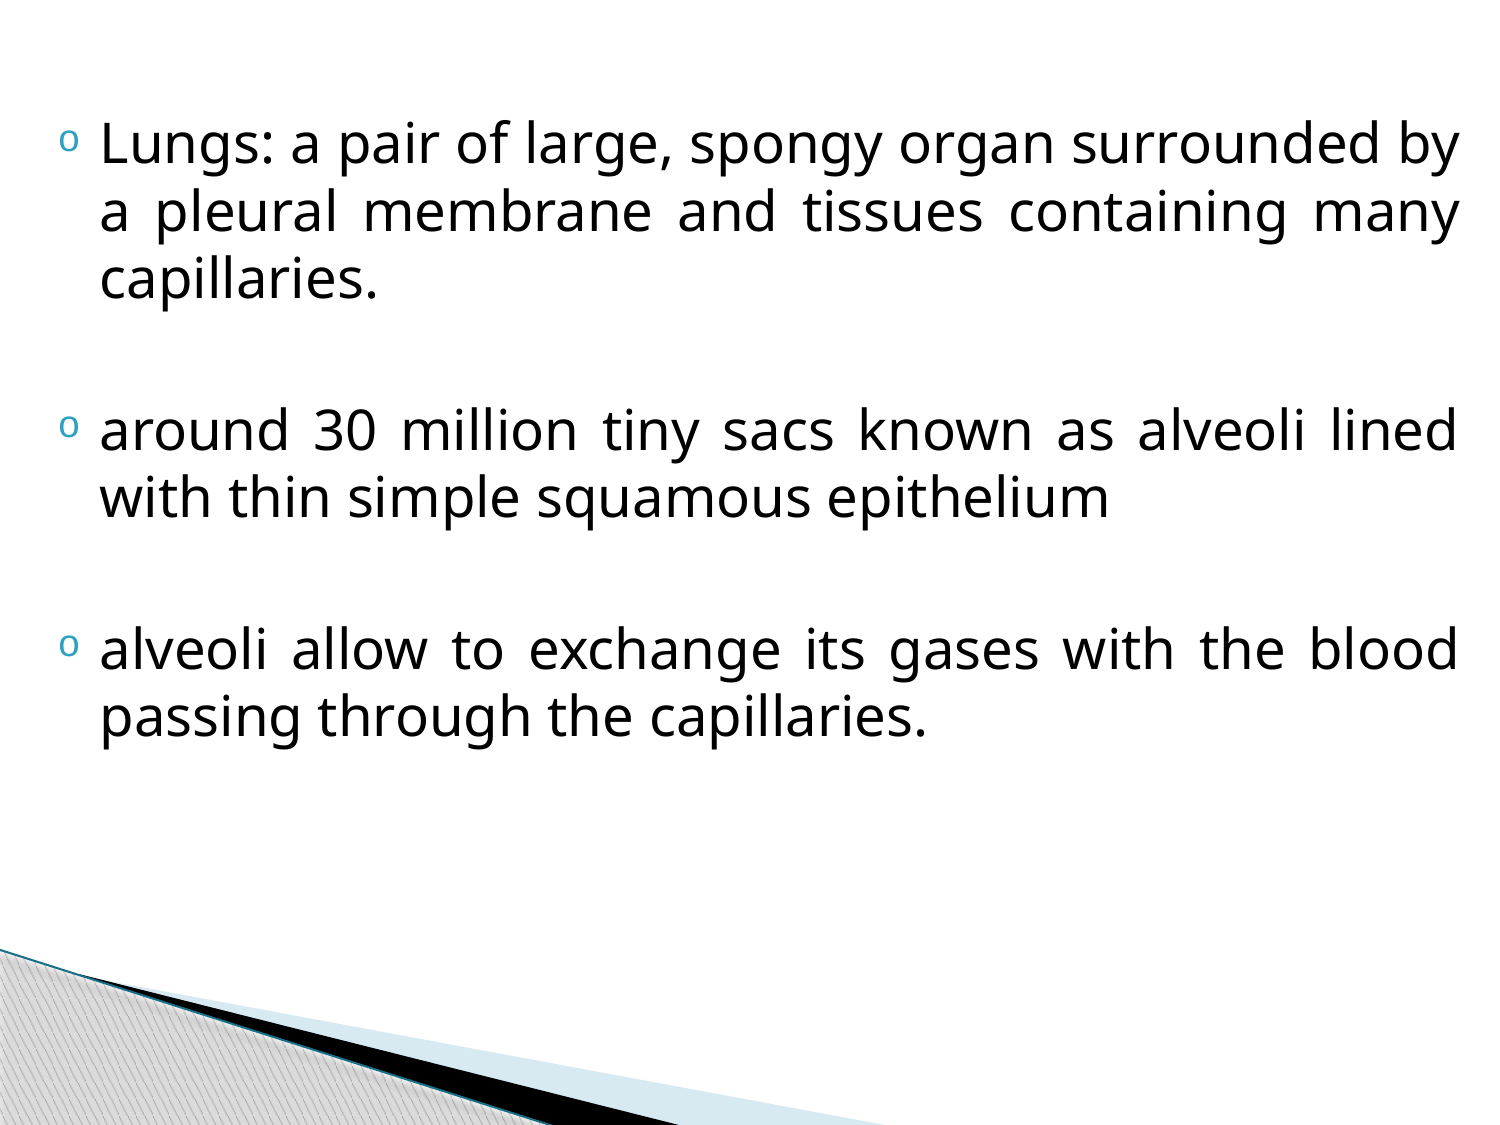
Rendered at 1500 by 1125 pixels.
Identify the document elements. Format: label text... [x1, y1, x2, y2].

list Lungs: a pair of large, spongy organ surrounded by a pleural membrane and tissues containing many capillaries. around 30 million tiny sacs known as alveoli lined with thin simple squamous epithelium alveoli allow to exchange its gases with the blood passing through the capillaries. [24, 99, 1475, 1013]
